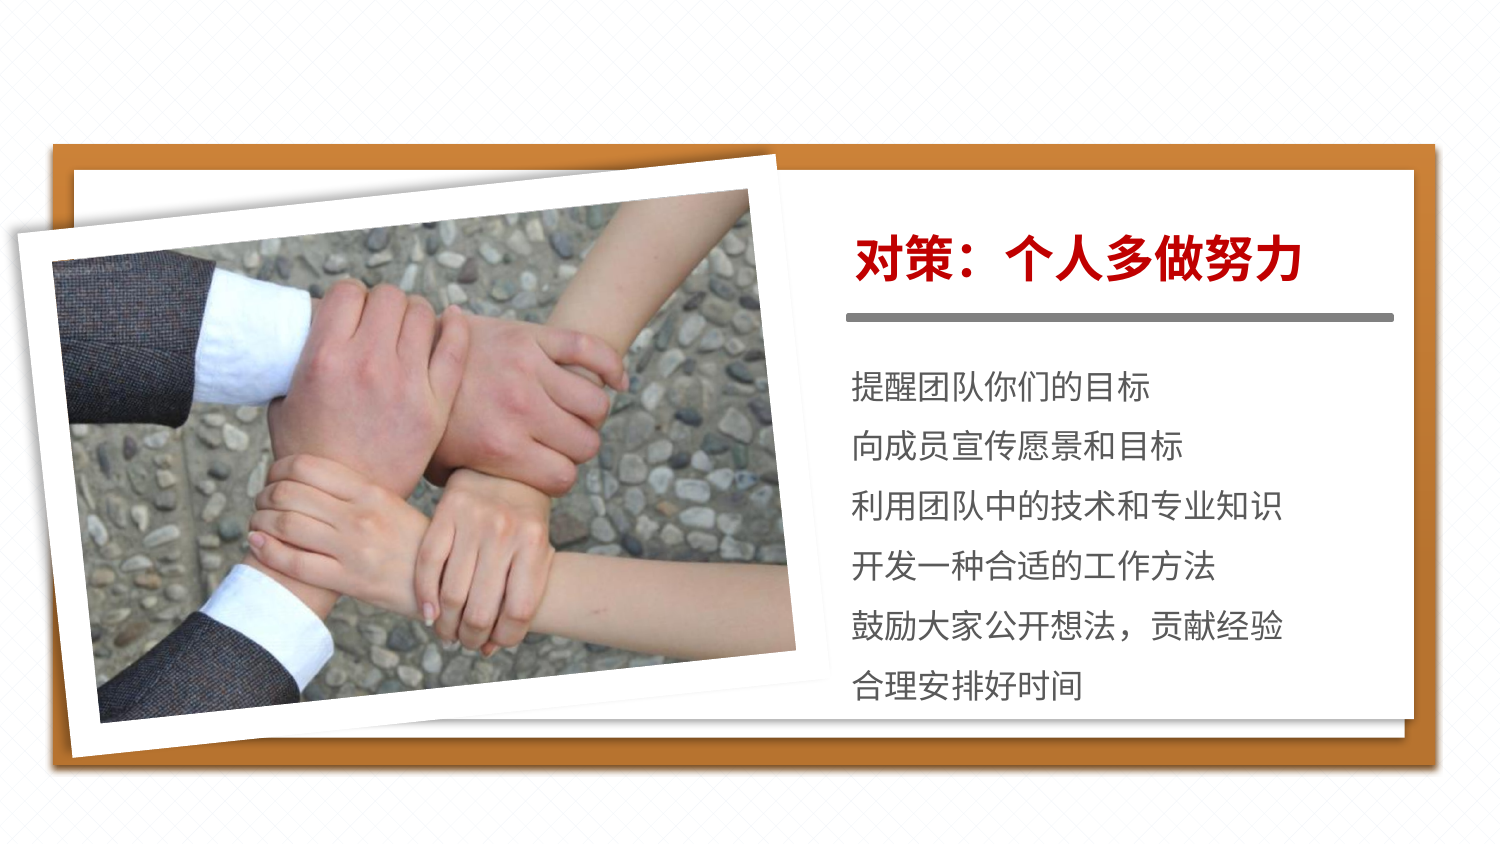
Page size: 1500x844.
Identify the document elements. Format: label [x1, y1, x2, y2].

picture [73, 223, 775, 689]
text_box [52, 144, 1436, 765]
